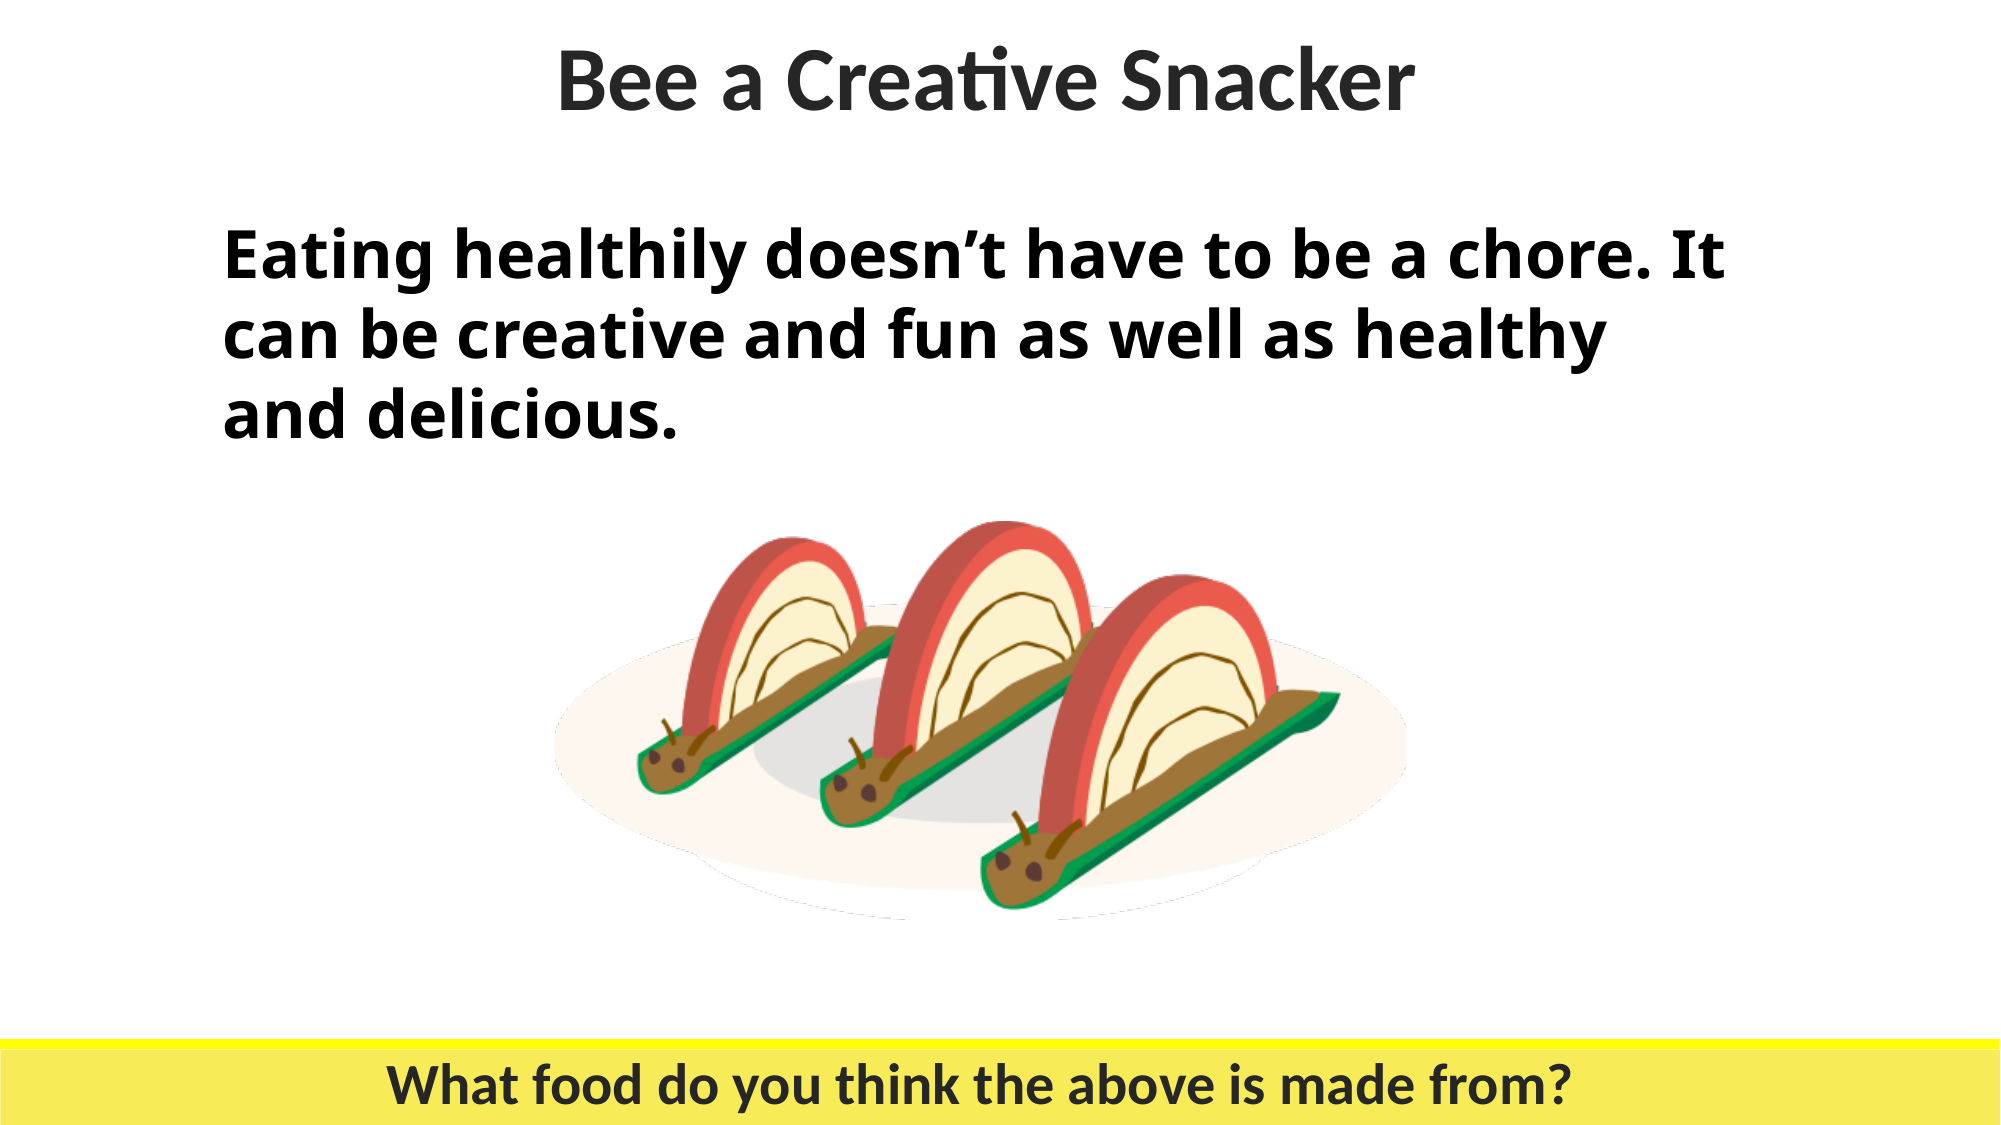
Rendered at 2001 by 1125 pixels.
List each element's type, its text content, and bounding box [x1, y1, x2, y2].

text_box What food do you think the above is made from? [372, 1039, 1602, 1124]
text_box Eating healthily doesn’t have to be a chore. It can be creative and fun as well as healthy and delicious. [207, 204, 1766, 459]
text_box Bee a Creative Snacker [15, 10, 1959, 136]
picture [553, 520, 1407, 920]
